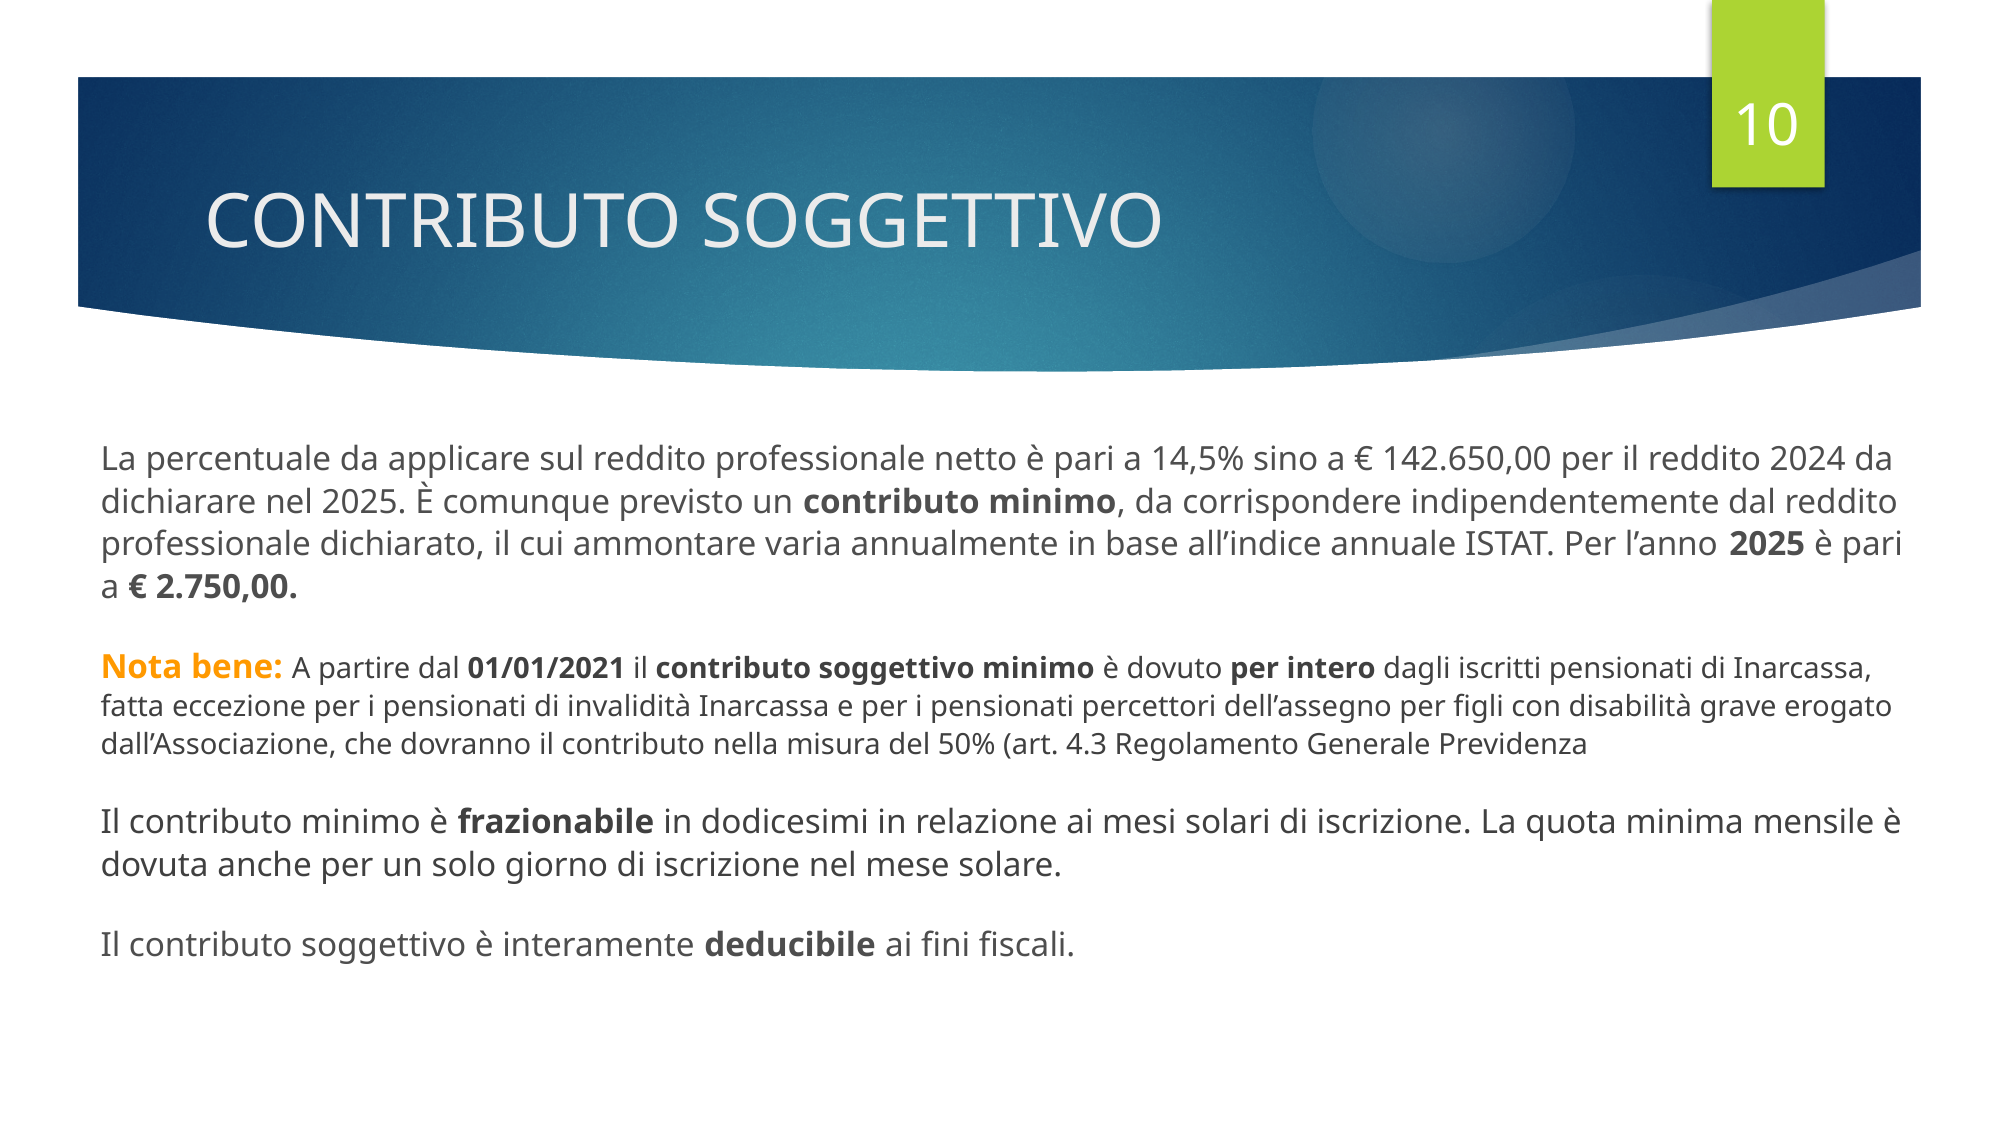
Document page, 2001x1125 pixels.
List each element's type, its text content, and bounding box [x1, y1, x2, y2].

title CONTRIBUTO SOGGETTIVO [189, 159, 1627, 276]
list La percentuale da applicare sul reddito professionale netto è pari a 14,5% sino a € 142.650,00 per il reddito 2024 da dichiarare nel 2025. È comunque previsto un contributo minimo, da corrispondere indipendentemente dal reddito professionale dichiarato, il cui ammontare varia annualmente in base all’indice annuale ISTAT. Per l’anno 2025 è pari a € 2.750,00. Nota bene: A partire dal 01/01/2021 il contributo soggettivo minimo è dovuto per intero dagli iscritti pensionati di Inarcassa, fatta eccezione per i pensionati di invalidità Inarcassa e per i pensionati percettori dell’assegno per figli con disabilità grave erogato dall’Associazione, che dovranno il contributo nella misura del 50% (art. 4.3 Regolamento Generale Previdenza Il contributo minimo è frazionabile in dodicesimi in relazione ai mesi solari di iscrizione. La quota minima mensile è dovuta anche per un solo giorno di iscrizione nel mese solare. Il contributo soggettivo è interamente deducibile ai fini fiscali. [85, 427, 1923, 988]
slide_number 10 [1698, 48, 1836, 175]
